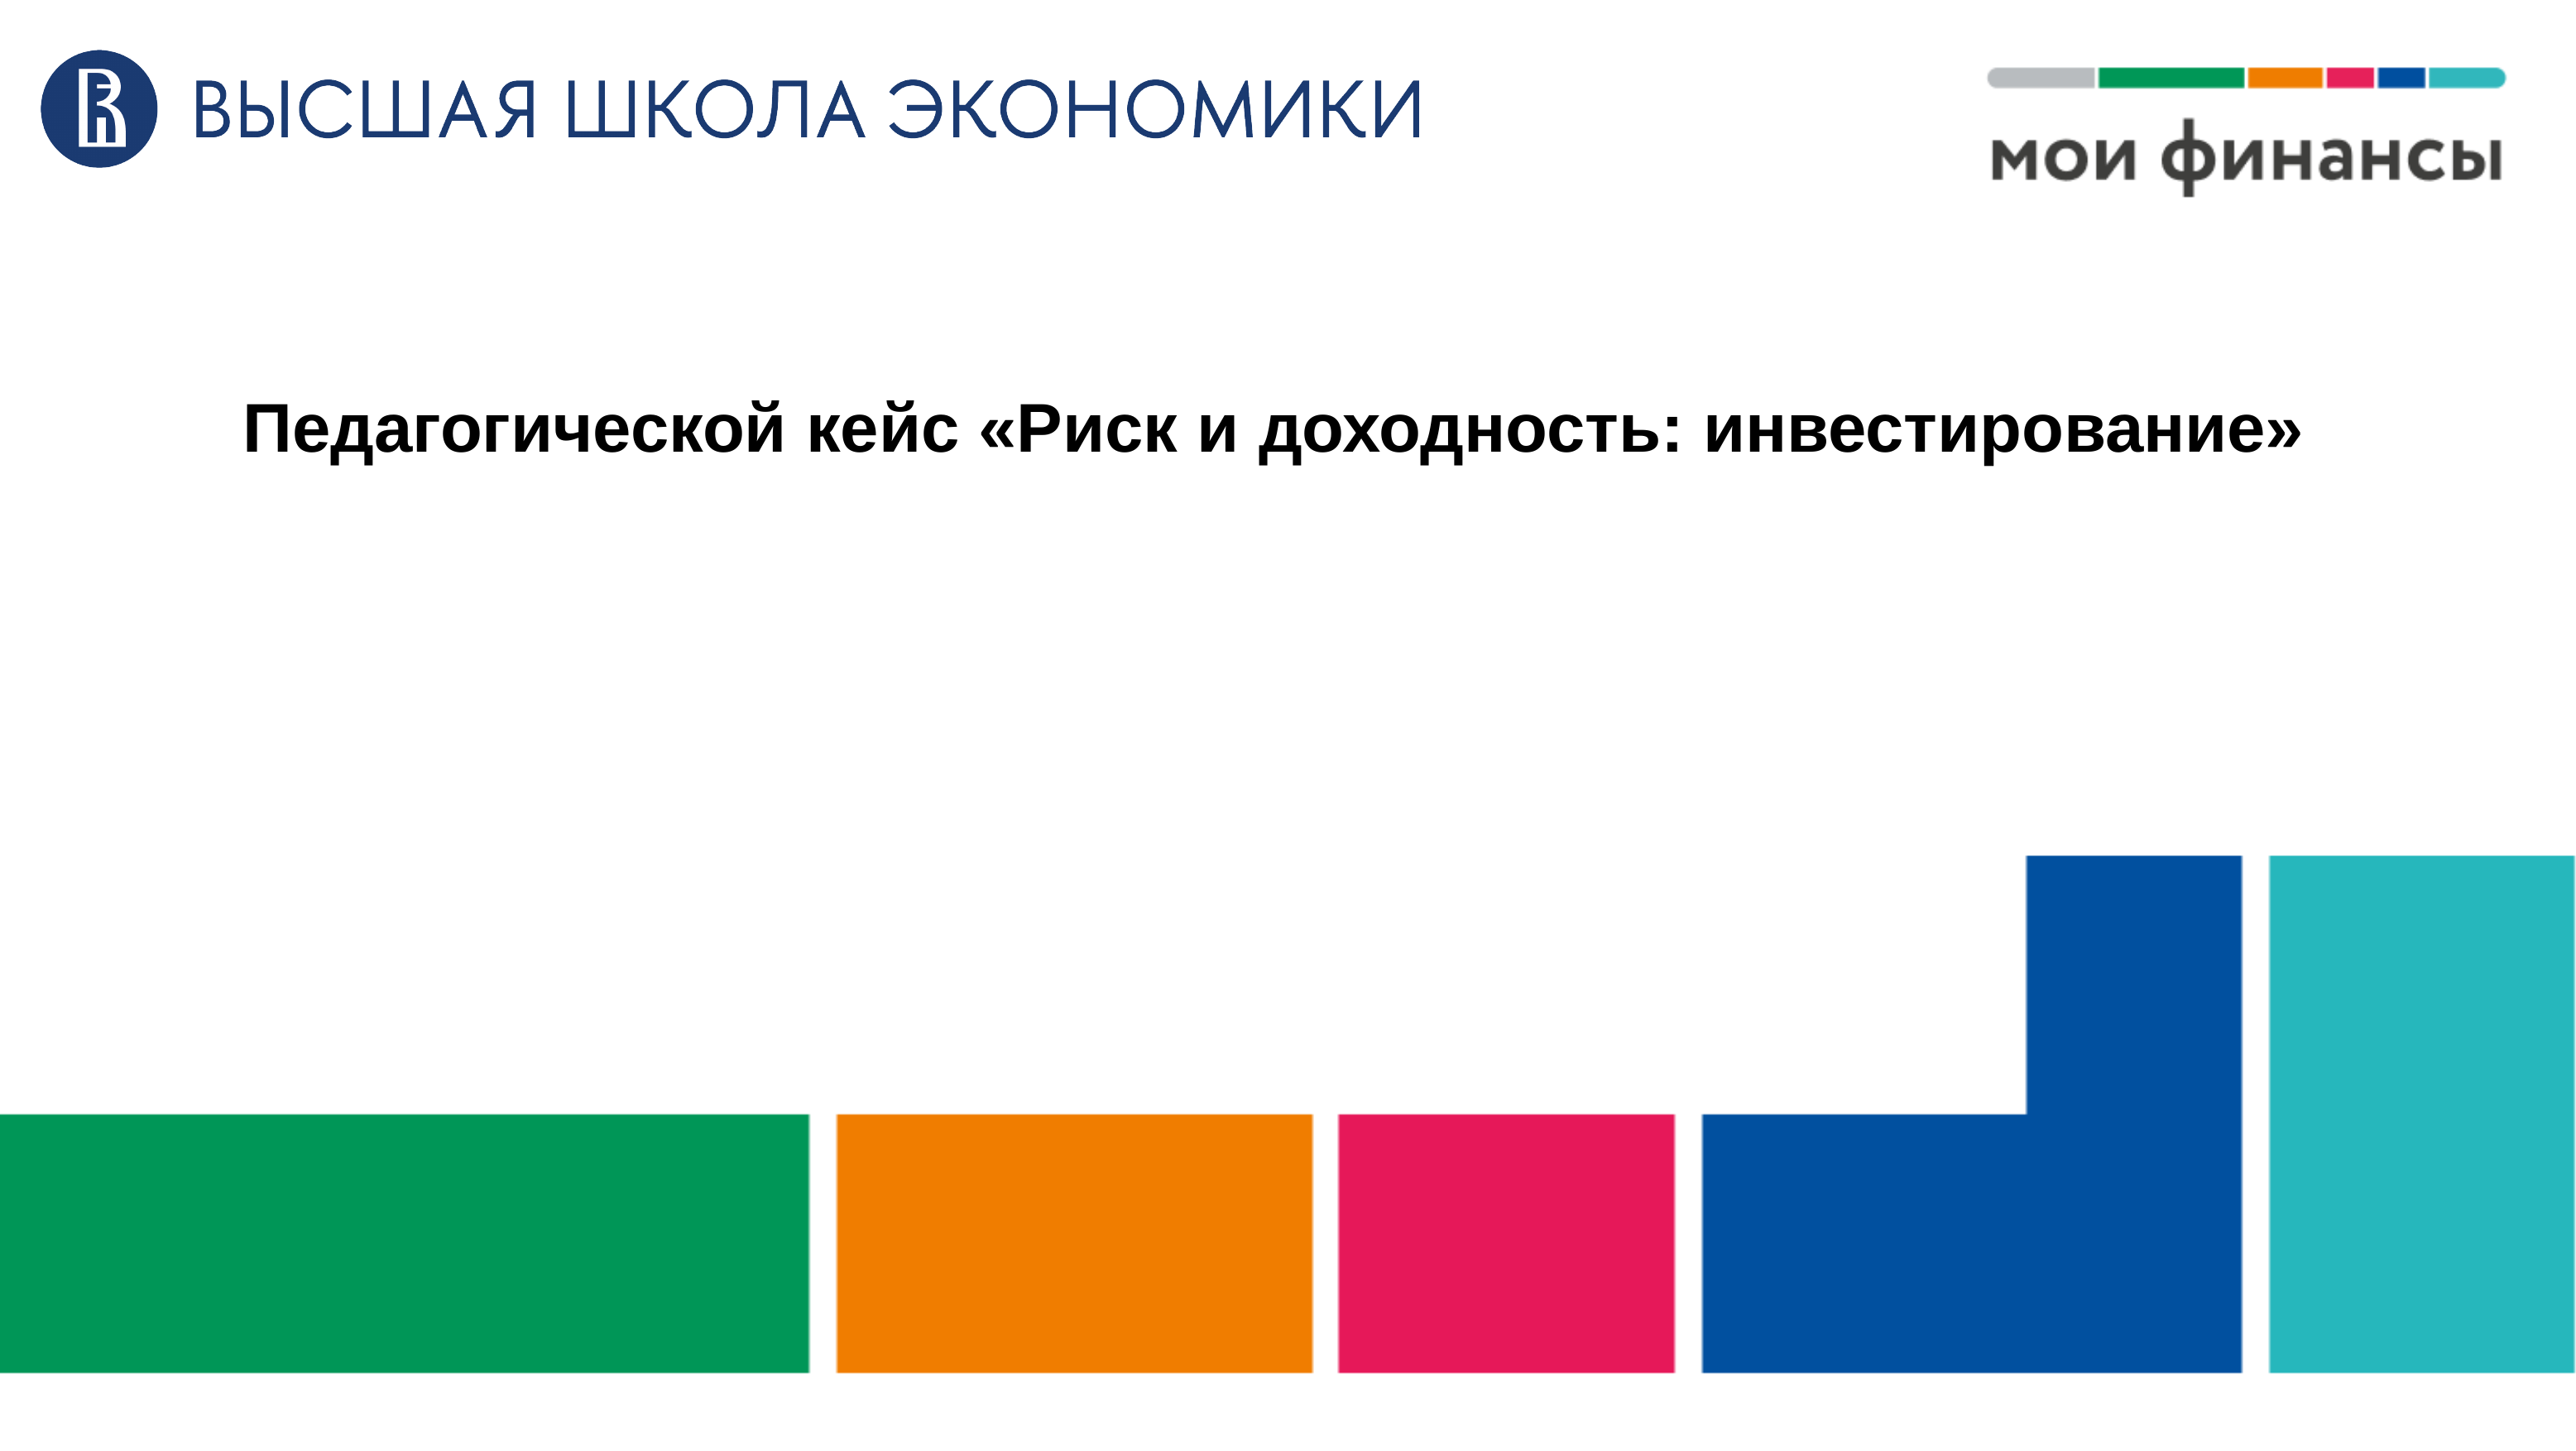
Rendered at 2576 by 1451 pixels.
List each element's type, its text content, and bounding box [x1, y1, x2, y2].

picture [0, 0, 2576, 1451]
text_box Педагогической кейс «Риск и доходность: инвестирование» [160, 373, 2408, 724]
